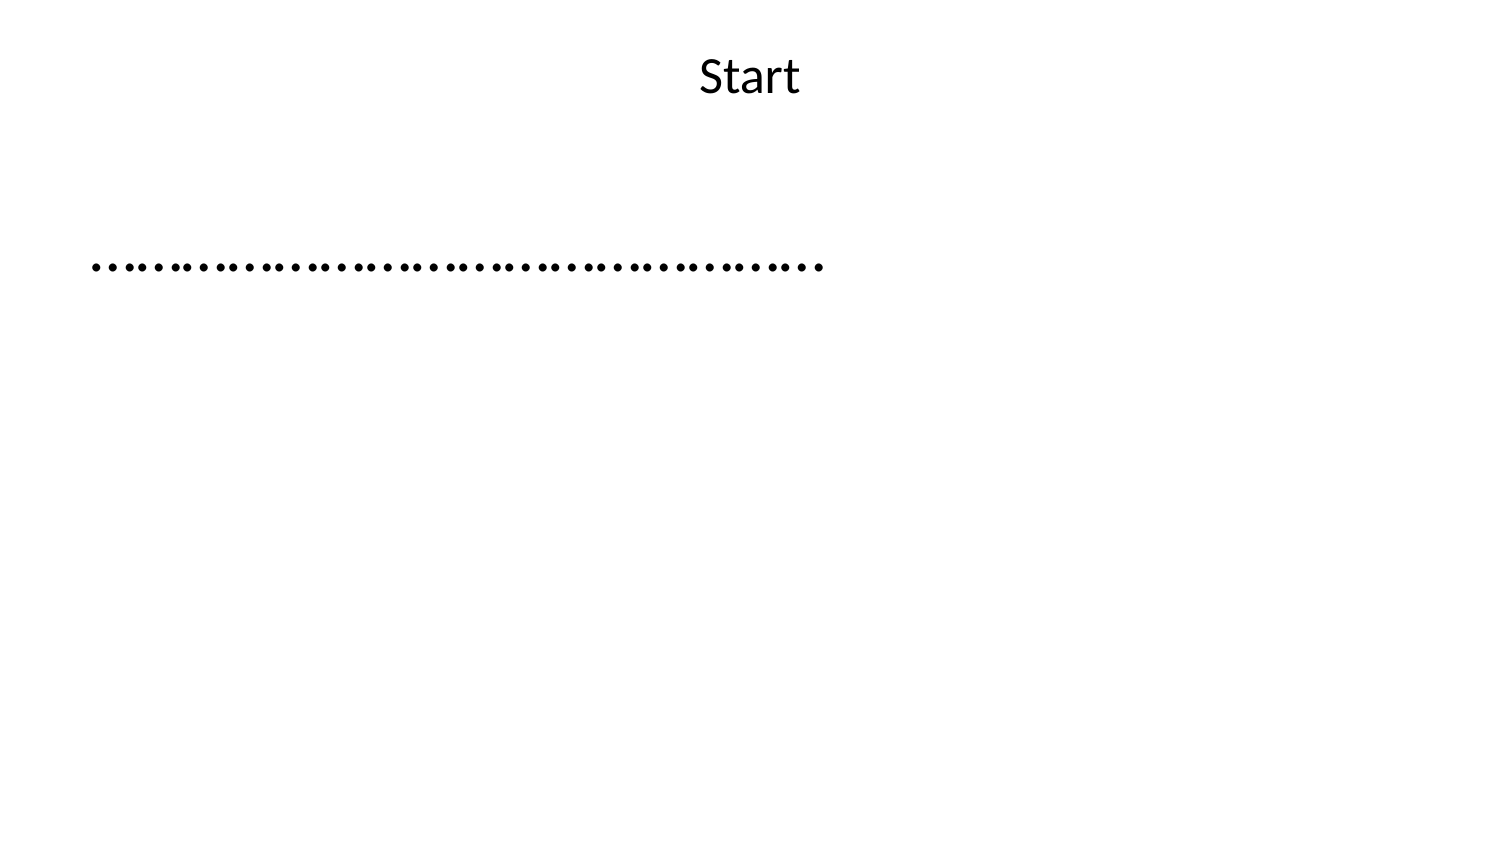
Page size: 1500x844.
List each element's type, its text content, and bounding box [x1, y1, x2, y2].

title Start [75, 33, 1425, 175]
list ………………………………………… [75, 196, 1425, 754]
